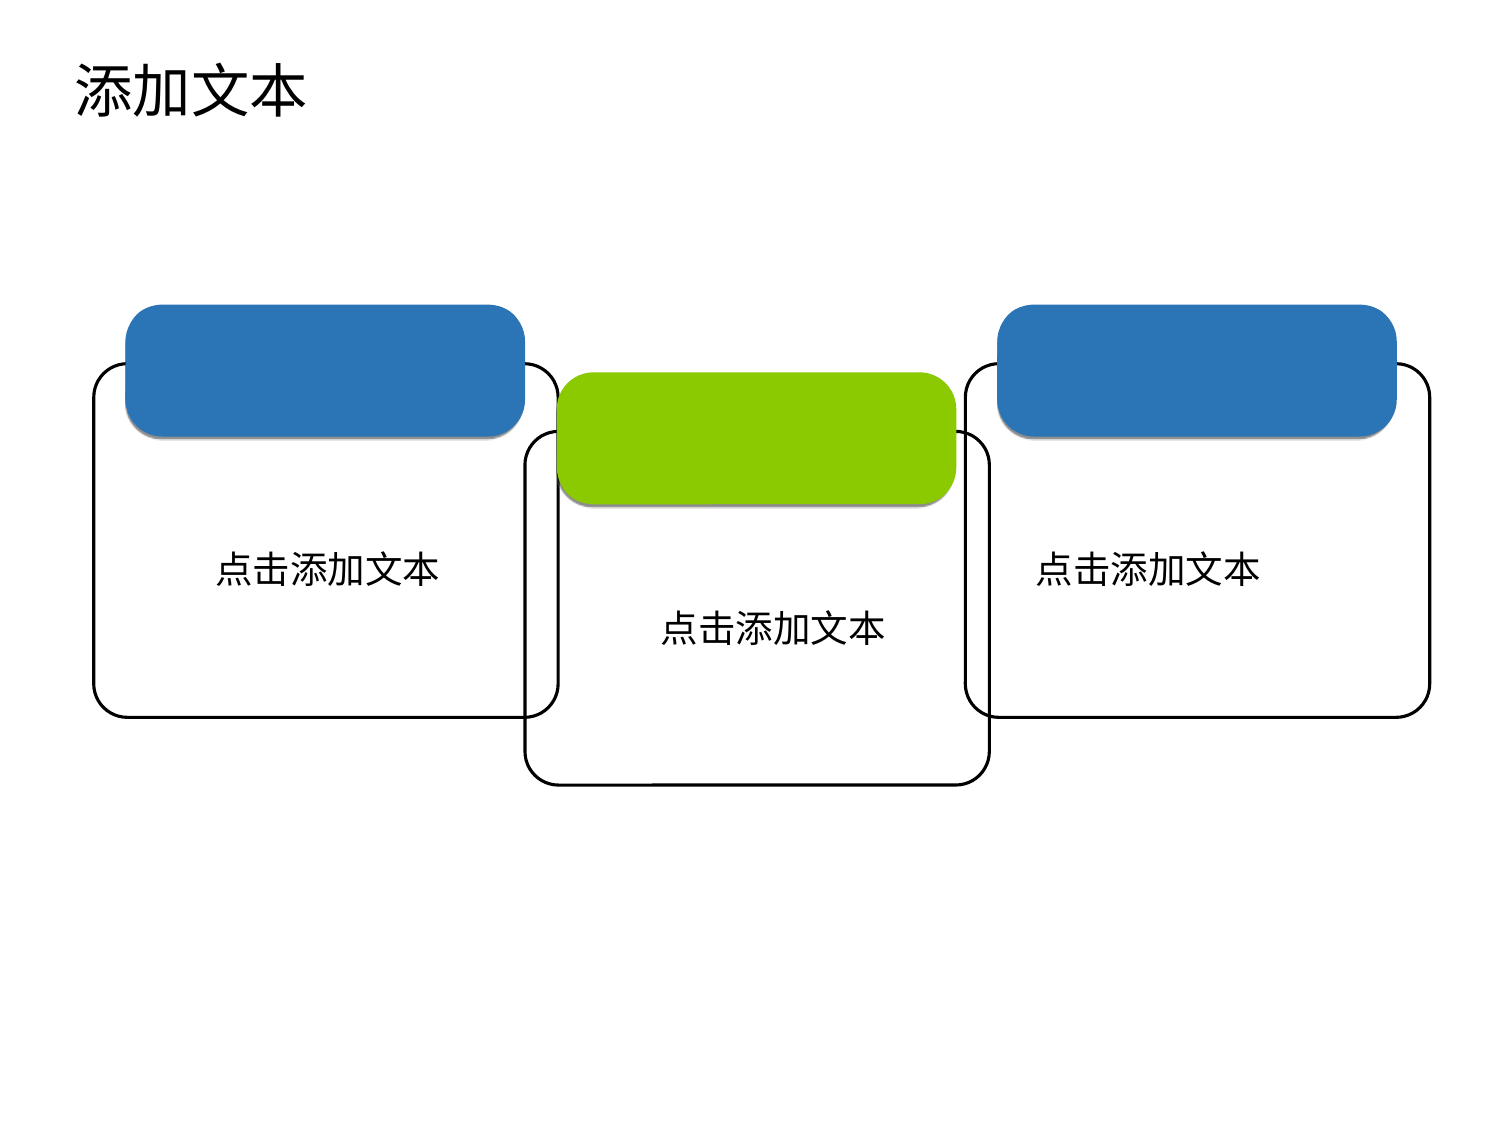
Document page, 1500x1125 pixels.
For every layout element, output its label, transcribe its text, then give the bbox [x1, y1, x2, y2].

text_box 点击添加文本 [1020, 538, 1276, 599]
text_box 点击添加文本 [645, 597, 901, 658]
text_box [125, 304, 526, 437]
text_box 添加文本 [60, 46, 323, 132]
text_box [996, 304, 1397, 437]
text_box 点击添加文本 [200, 538, 456, 599]
text_box [524, 431, 990, 786]
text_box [556, 372, 957, 505]
text_box [965, 364, 1430, 718]
text_box [93, 364, 551, 718]
